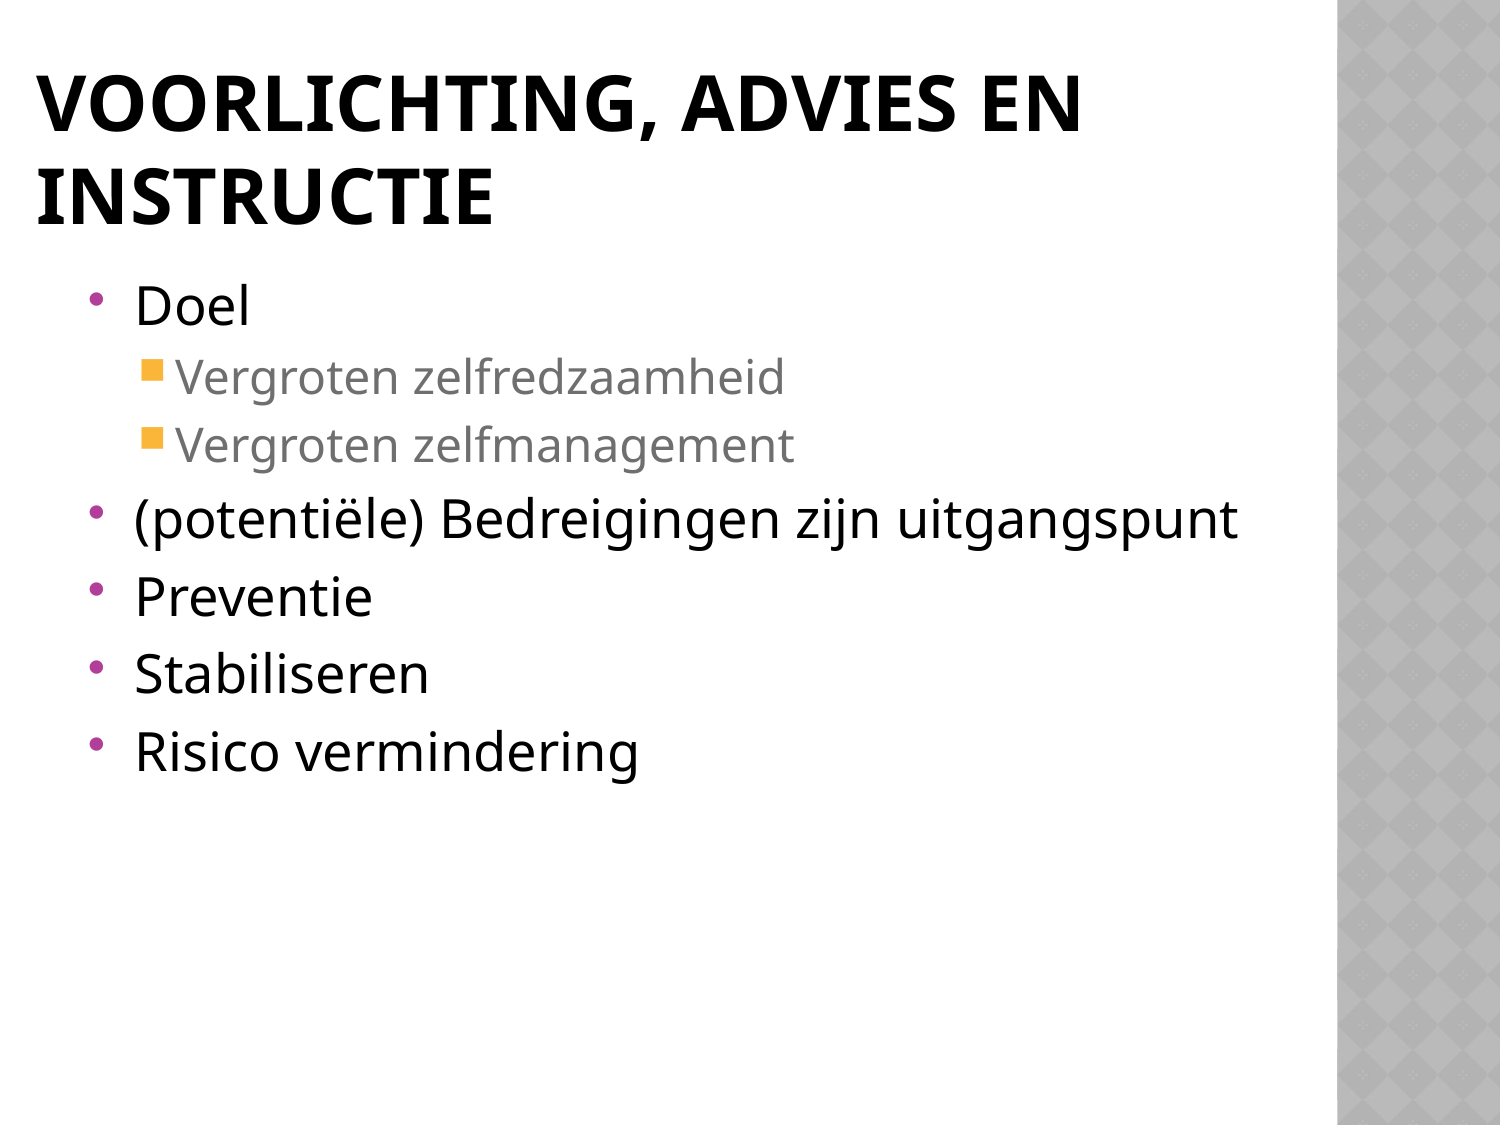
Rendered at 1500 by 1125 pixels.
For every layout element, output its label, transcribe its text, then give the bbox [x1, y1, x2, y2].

title Voorlichting, advies en instructie [29, 52, 1343, 240]
list Doel Vergroten zelfredzaamheid Vergroten zelfmanagement (potentiële) Bedreigingen zijn uitgangspunt Preventie Stabiliseren Risico vermindering [75, 264, 1263, 1059]
